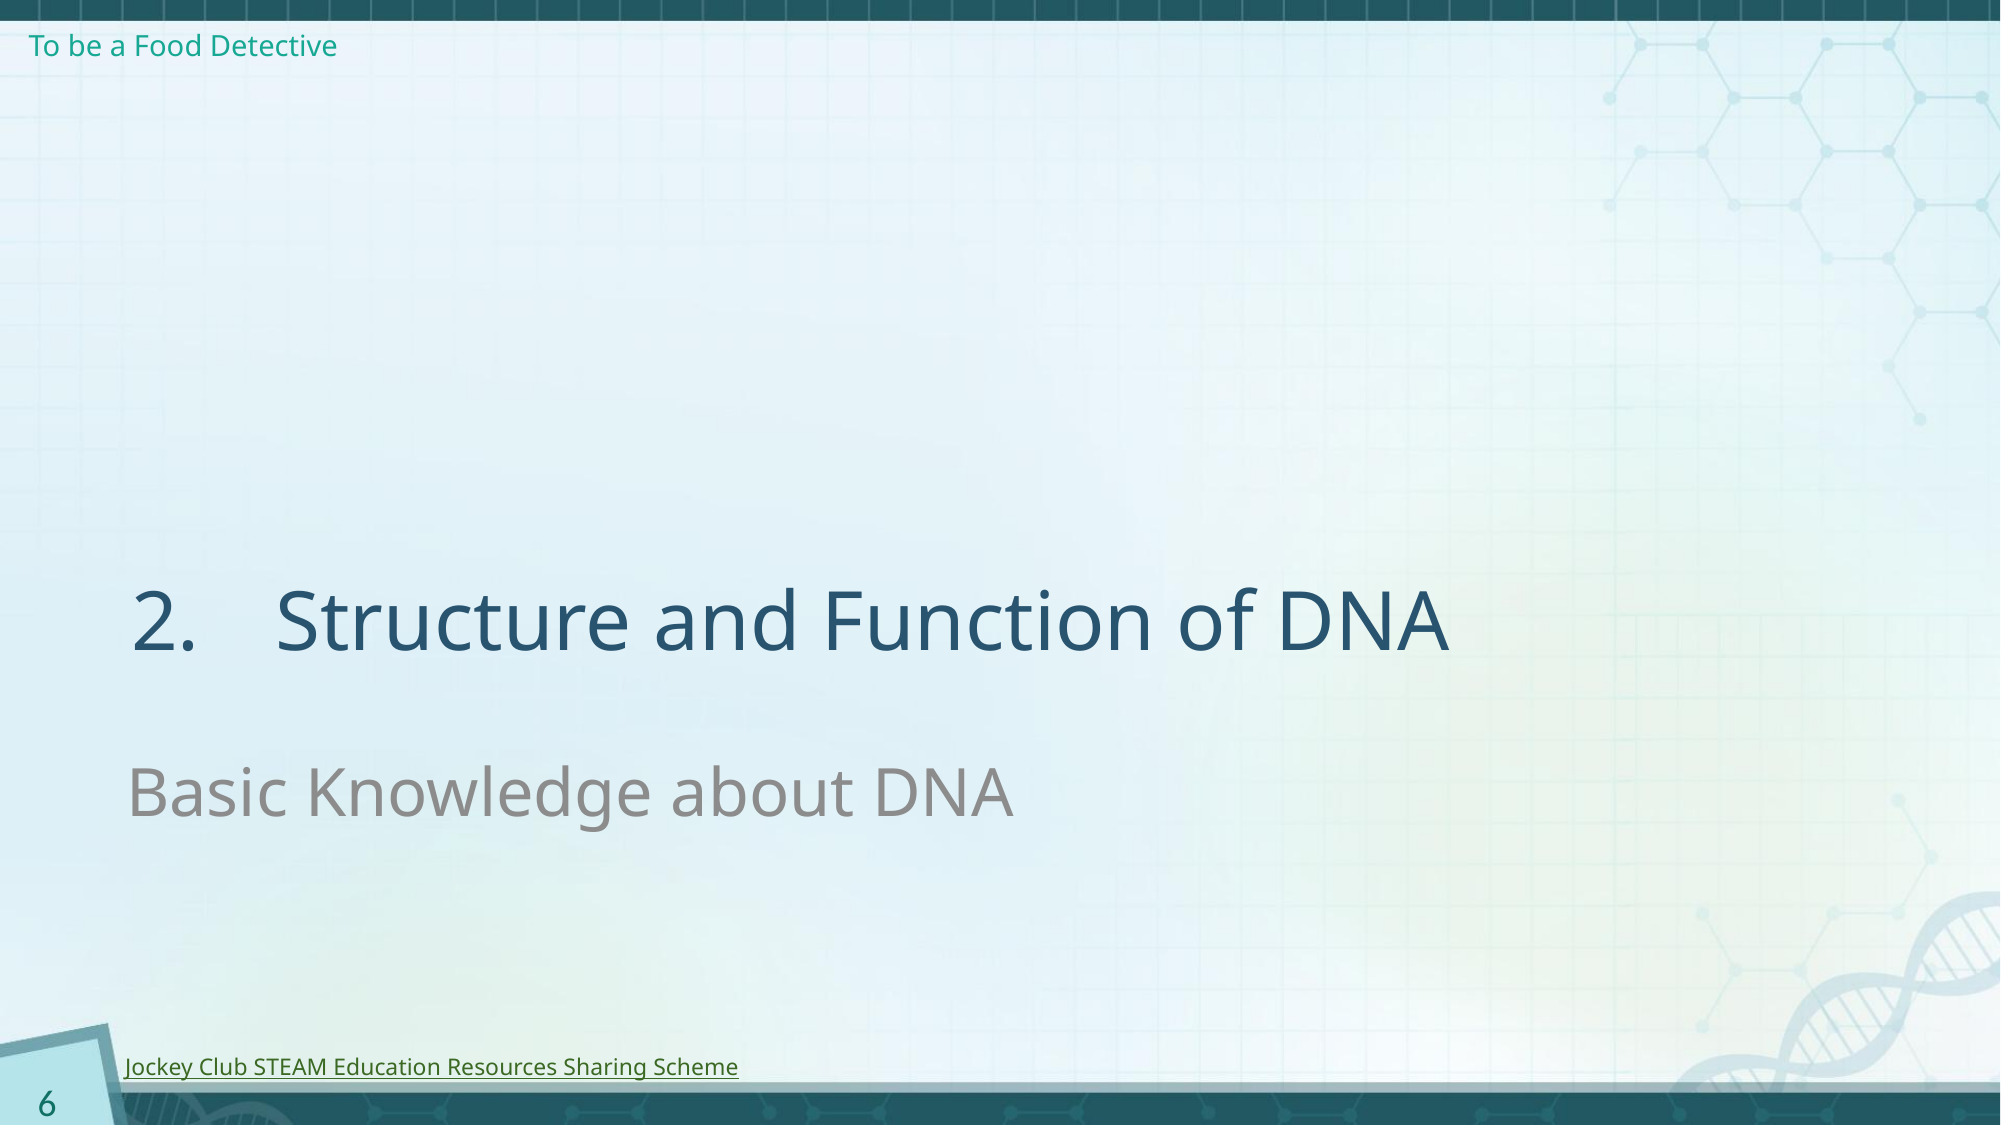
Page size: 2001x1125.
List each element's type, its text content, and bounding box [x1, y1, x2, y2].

text_box Basic Knowledge about DNA [111, 742, 1522, 884]
picture [0, 0, 2001, 1125]
text_box Structure and Function of DNA [111, 442, 1522, 742]
slide_number 6 [0, 1071, 96, 1125]
